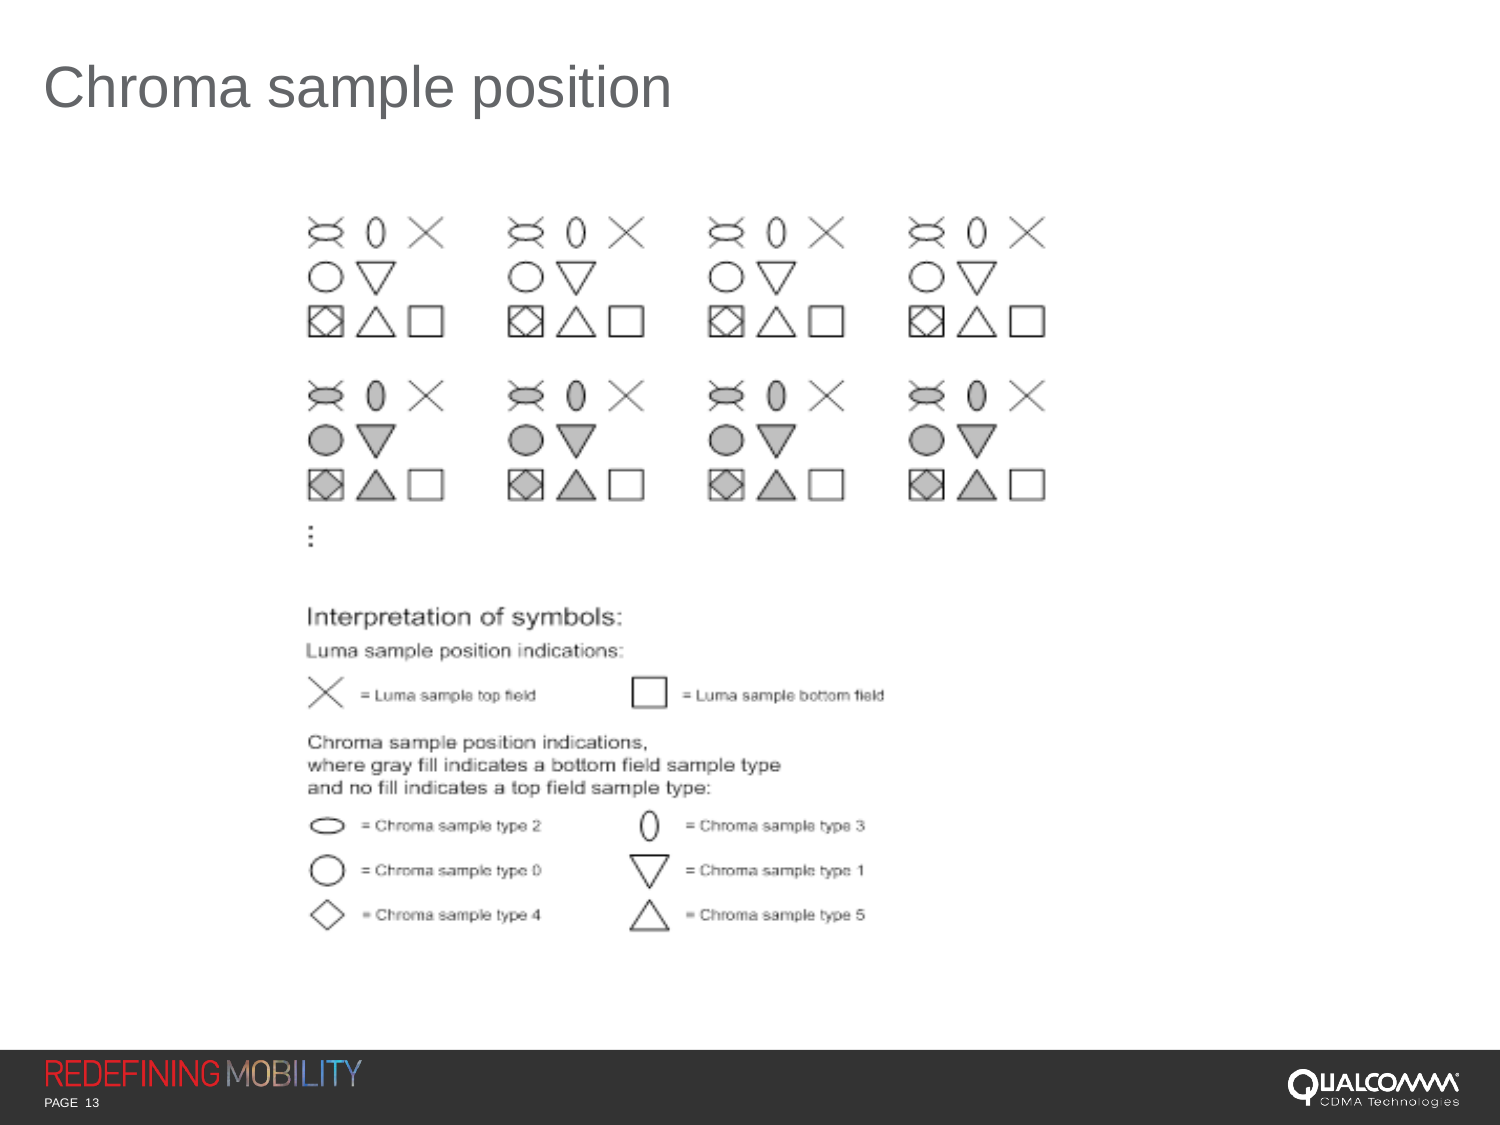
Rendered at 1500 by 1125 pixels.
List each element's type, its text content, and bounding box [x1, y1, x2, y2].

picture [264, 181, 1115, 953]
picture [30, 1048, 372, 1099]
title Chroma sample position [28, 44, 1462, 138]
picture [1278, 1058, 1478, 1114]
